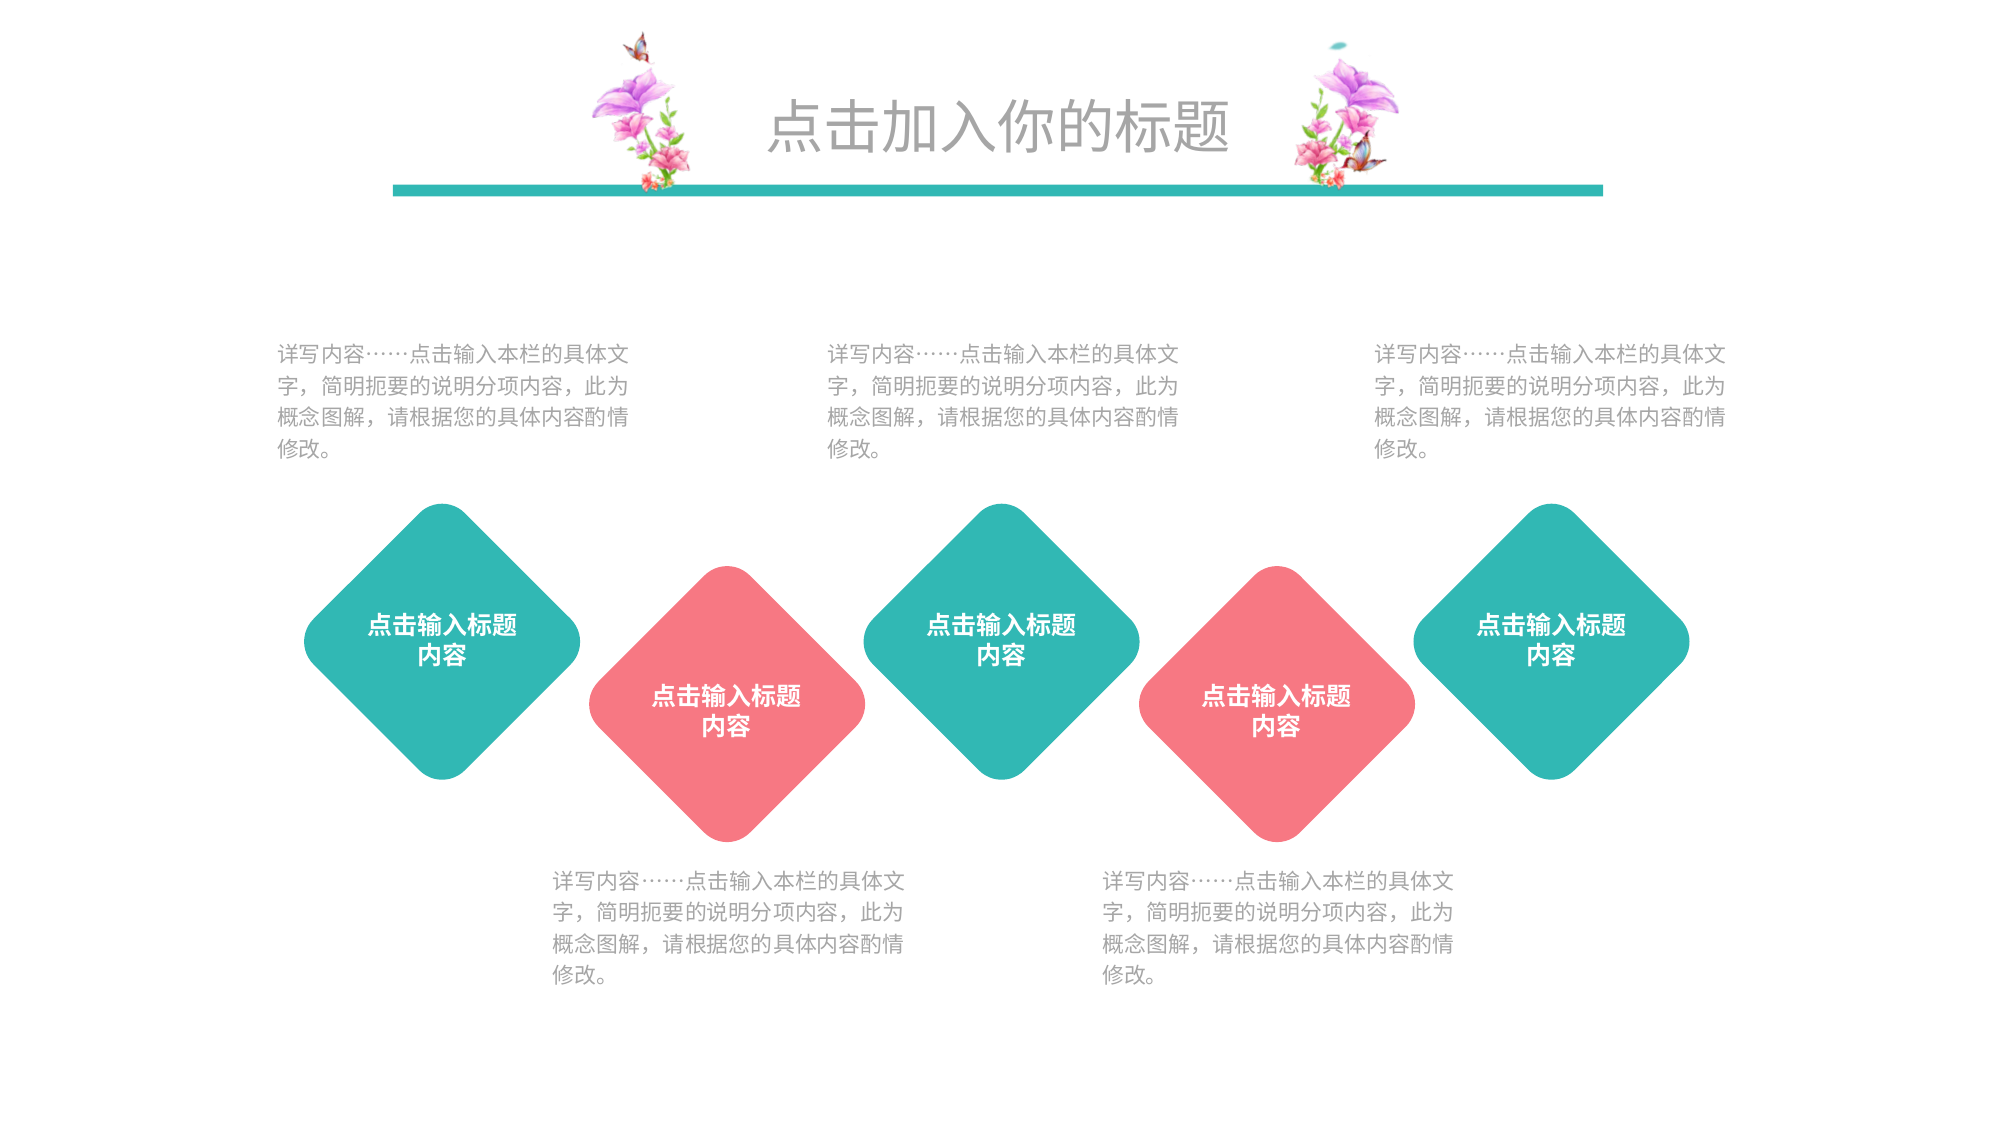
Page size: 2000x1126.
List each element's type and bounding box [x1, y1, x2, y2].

text_box [1399, 89, 1604, 197]
text_box [276, 335, 1727, 990]
text_box [701, 89, 1300, 197]
picture [1300, 29, 1417, 208]
picture [571, 20, 701, 208]
text_box [392, 89, 586, 197]
